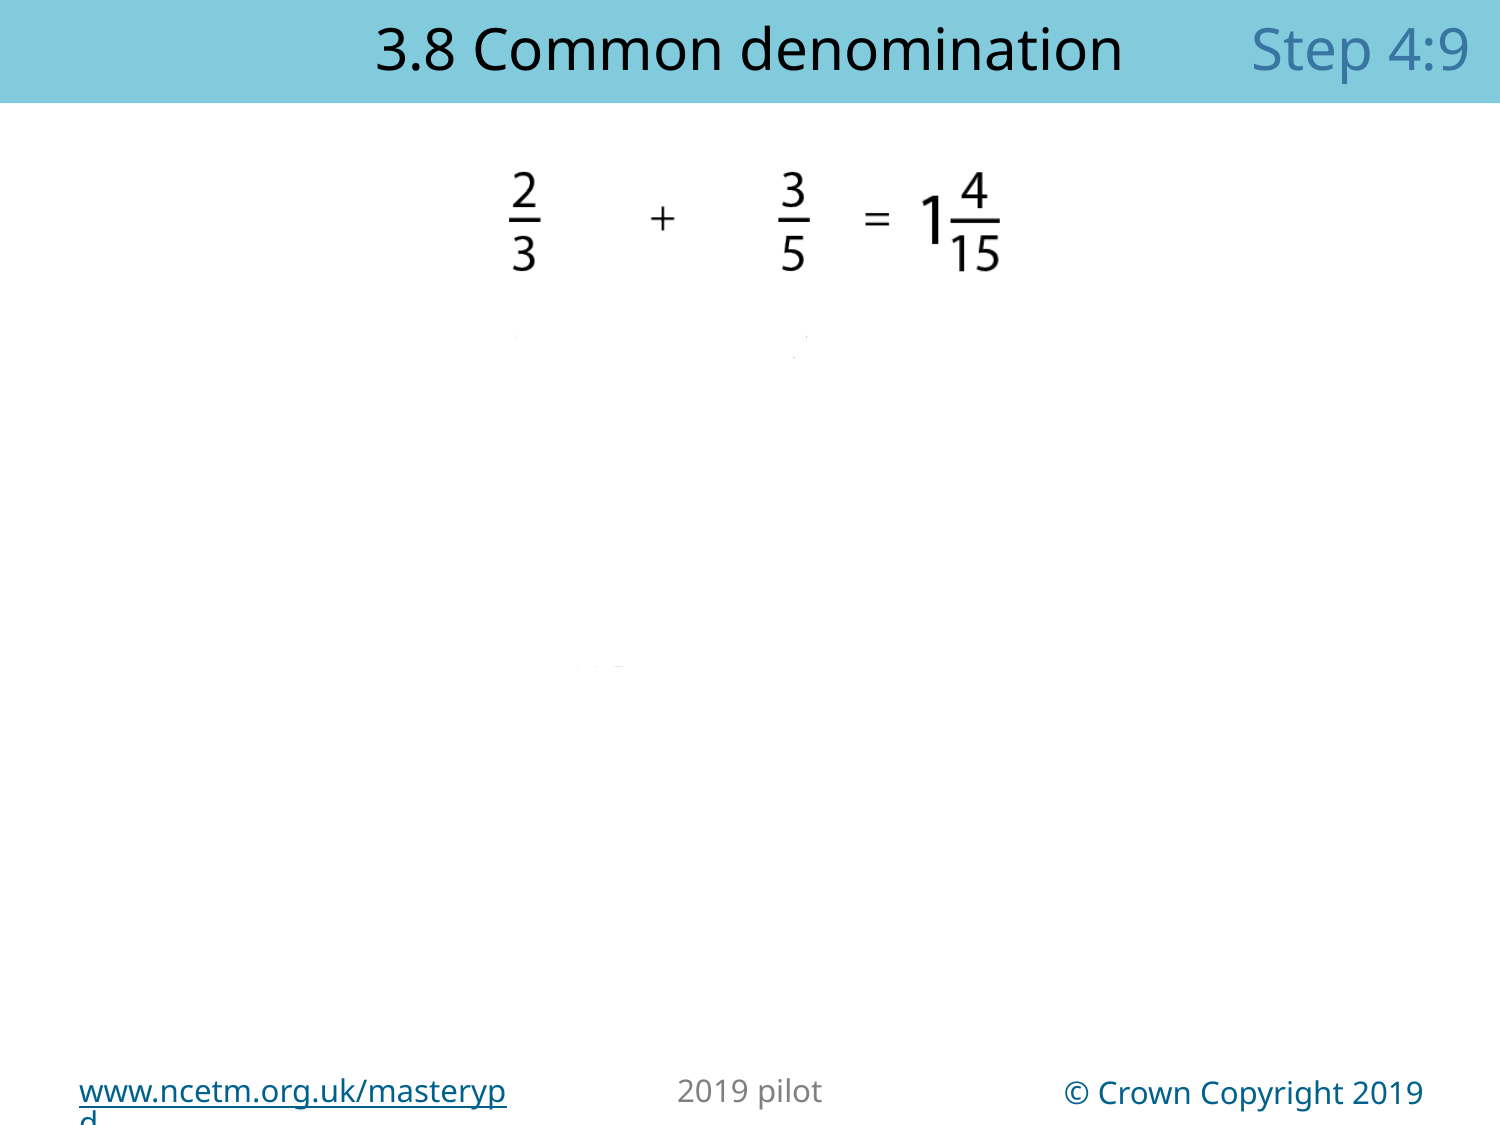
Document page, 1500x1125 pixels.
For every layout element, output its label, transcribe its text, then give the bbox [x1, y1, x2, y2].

picture [246, 155, 1254, 1077]
list Step 4:9 [0, 0, 1500, 104]
